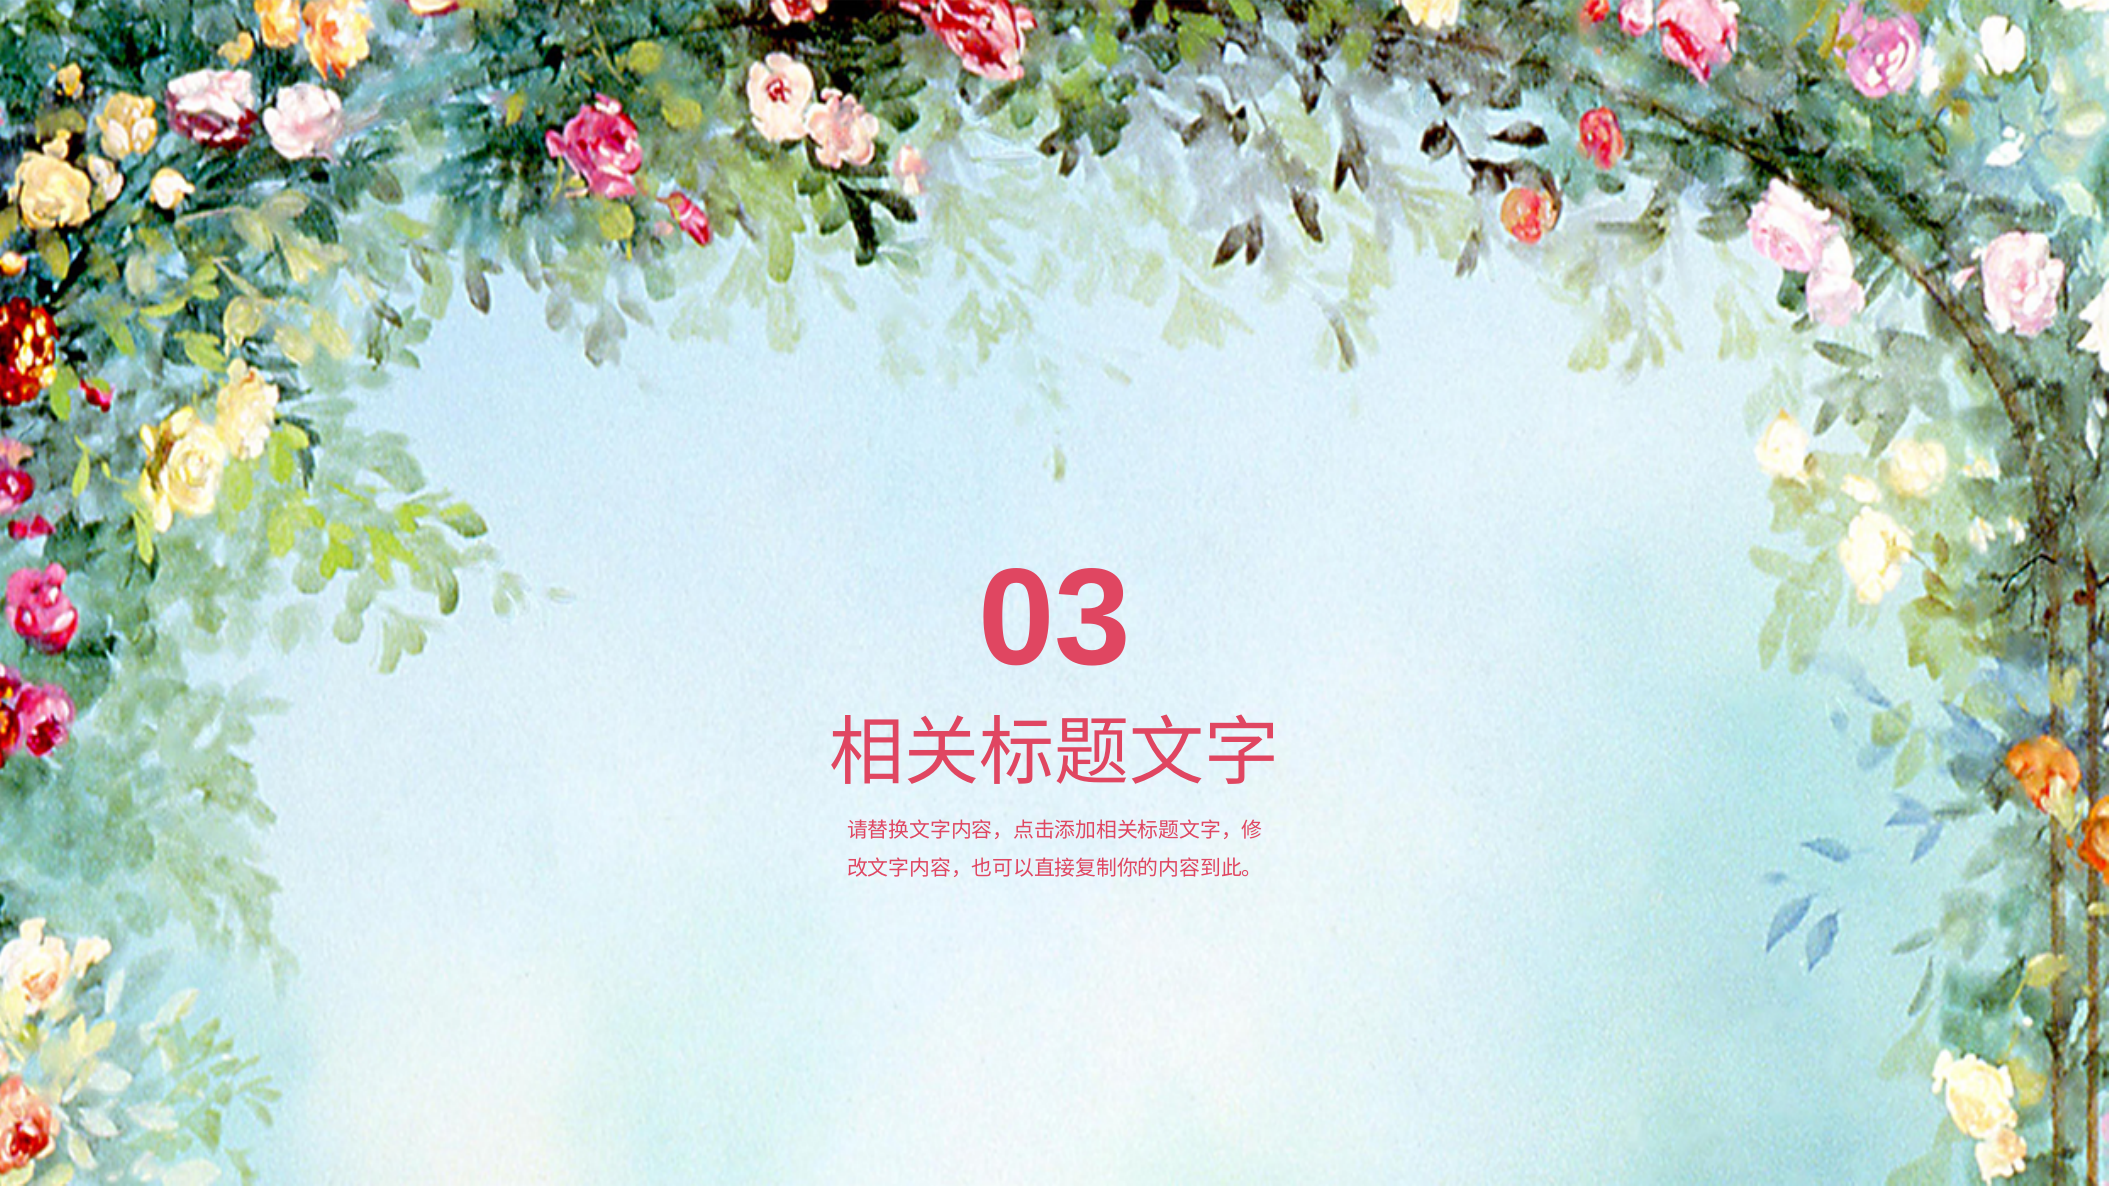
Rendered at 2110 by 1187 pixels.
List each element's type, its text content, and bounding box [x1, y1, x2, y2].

text_box 请替换文字内容，点击添加相关标题文字，修改文字内容，也可以直接复制你的内容到此。 [829, 796, 1280, 887]
text_box 相关标题文字 [788, 695, 1321, 801]
text_box [0, 0, 2110, 1187]
text_box 03 [960, 475, 1149, 695]
